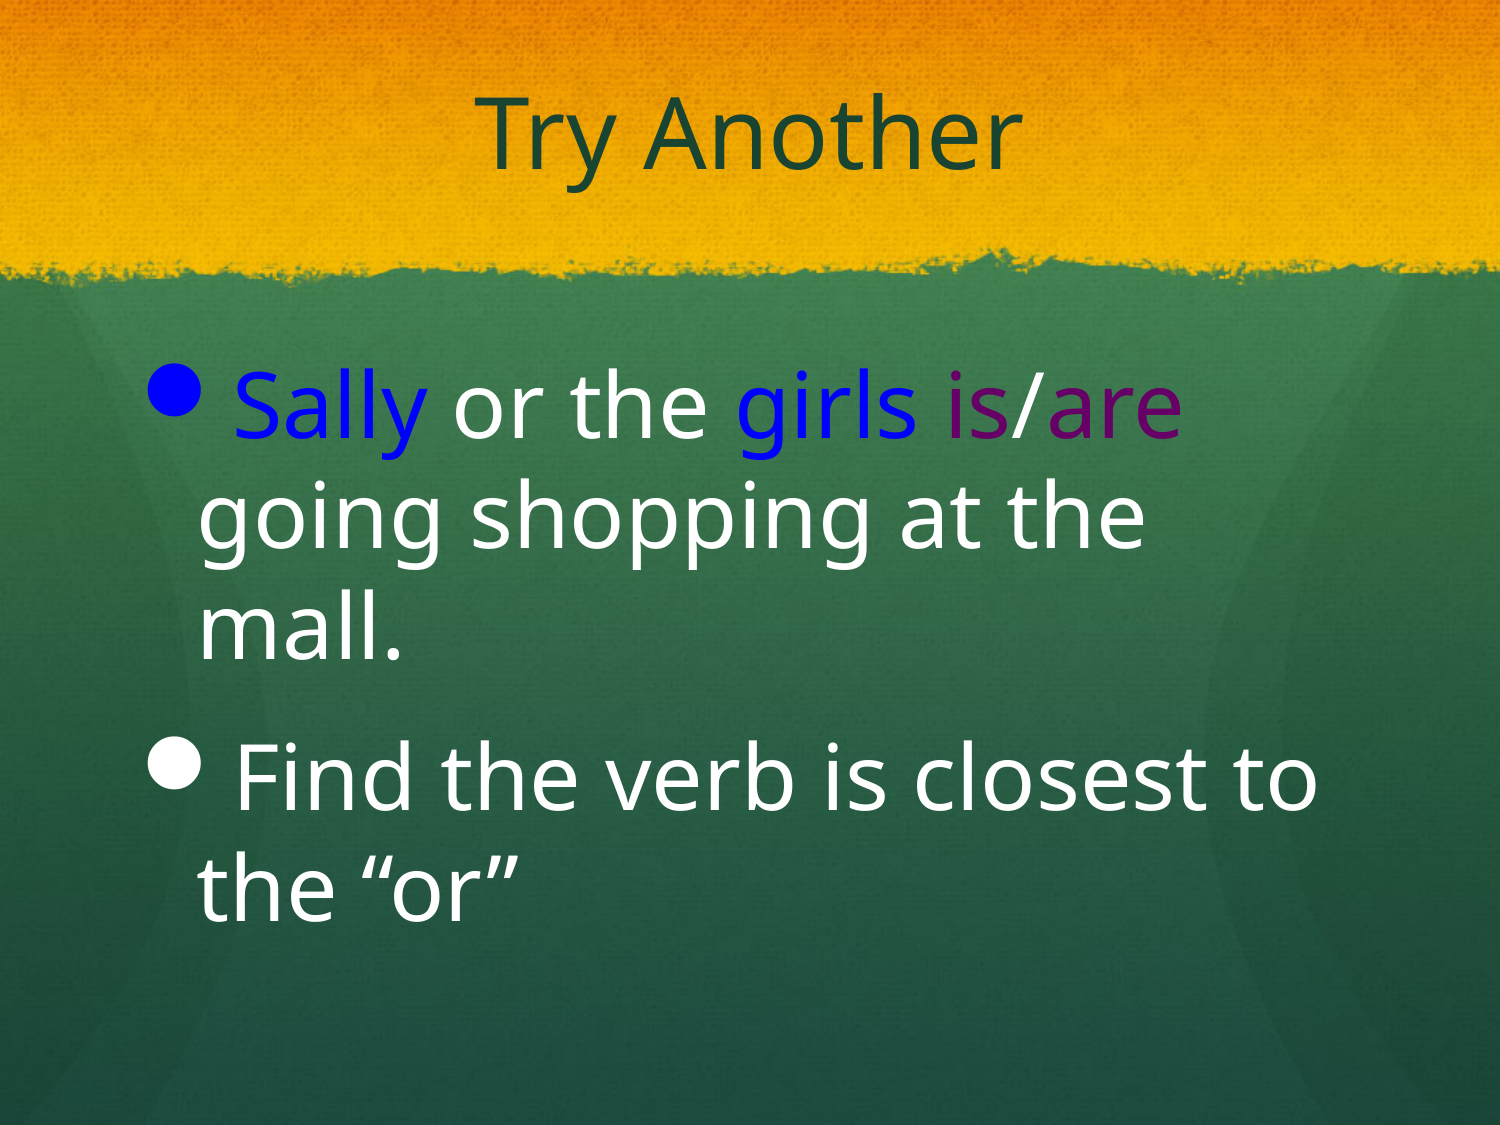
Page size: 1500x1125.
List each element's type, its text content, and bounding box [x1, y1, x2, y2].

title Try Another [125, 13, 1375, 246]
list Sally or the girls is/are going shopping at the mall. Find the verb is closest to the “or” [125, 339, 1375, 1026]
picture [0, 0, 1500, 1125]
